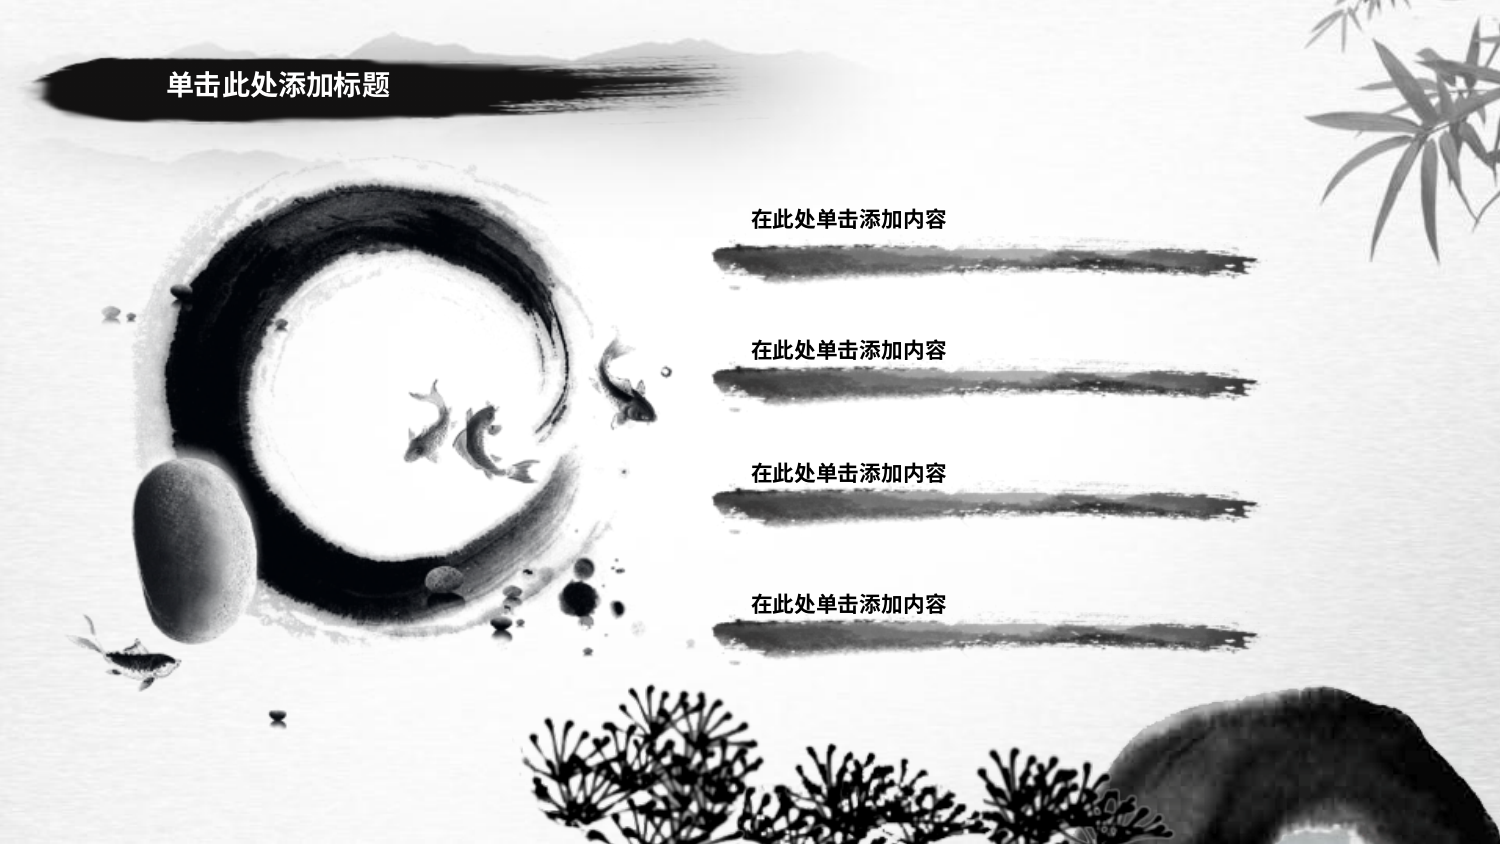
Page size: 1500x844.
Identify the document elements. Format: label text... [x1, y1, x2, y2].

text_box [775, 736, 1000, 844]
text_box 在此处单击添加内容 [738, 295, 1338, 370]
picture [0, 0, 1500, 844]
text_box 在此处单击添加内容 [738, 548, 1338, 624]
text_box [512, 671, 775, 844]
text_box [0, 16, 815, 134]
text_box 在此处单击添加内容 [738, 417, 1338, 492]
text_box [973, 678, 1201, 844]
text_box 在此处单击添加内容 [738, 164, 1338, 239]
